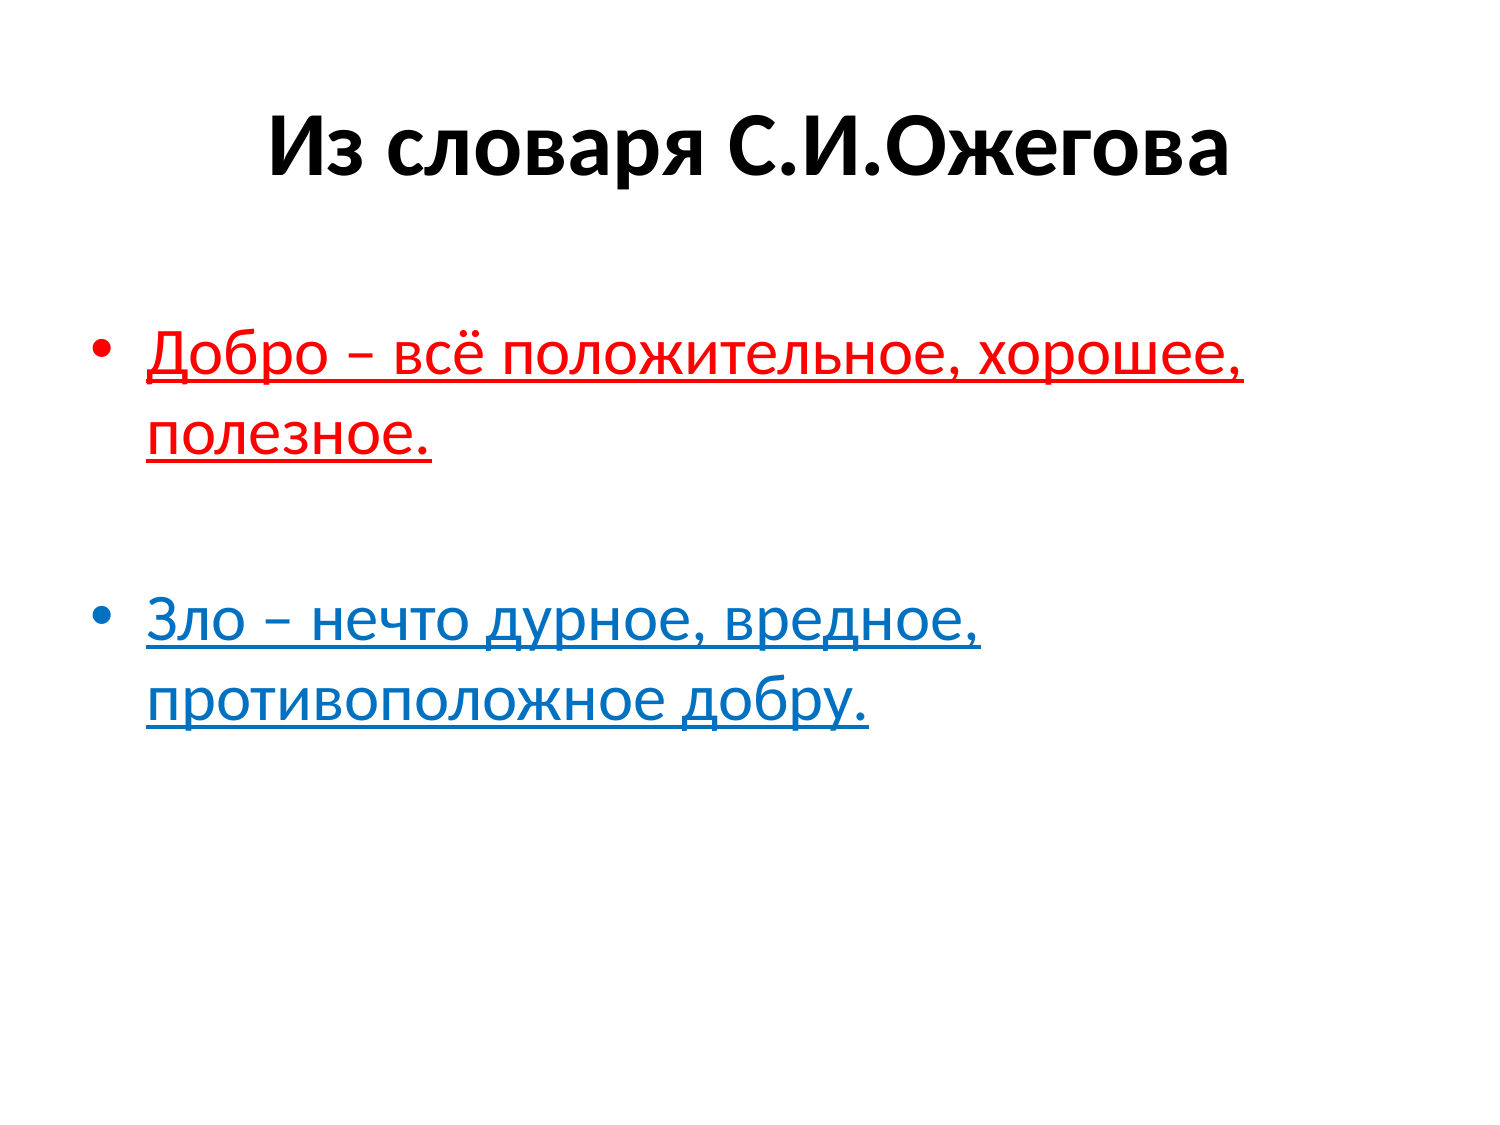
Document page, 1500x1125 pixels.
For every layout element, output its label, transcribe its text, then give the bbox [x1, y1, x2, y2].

title Из словаря С.И.Ожегова [75, 45, 1425, 233]
list Добро – всё положительное, хорошее, полезное. Зло – нечто дурное, вредное, противоположное добру. [75, 299, 1425, 1005]
